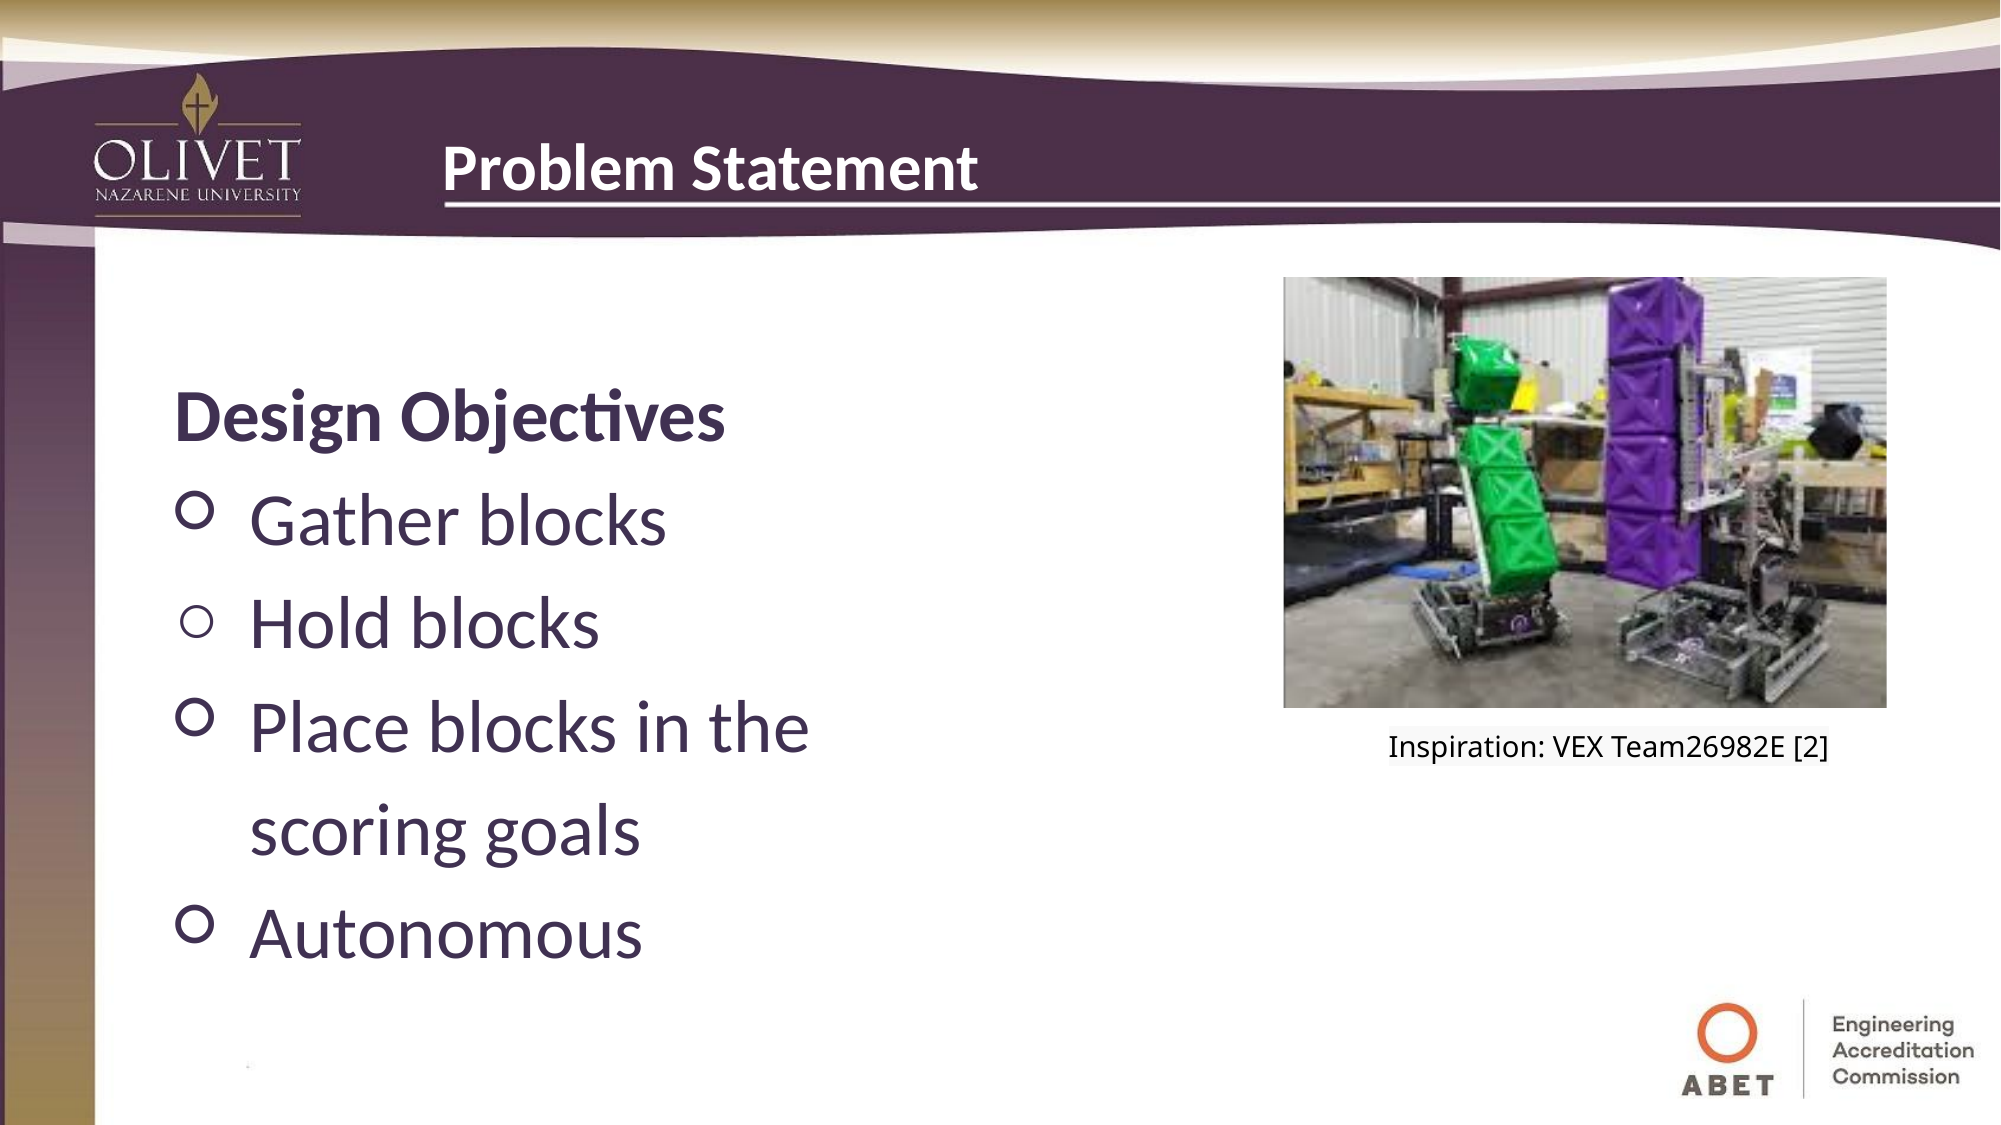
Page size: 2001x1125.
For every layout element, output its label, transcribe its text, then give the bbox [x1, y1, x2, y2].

text_box Inspiration: VEX Team26982E [2] [1373, 707, 1912, 794]
picture [0, 0, 2001, 1125]
title Problem Statement [442, 59, 1863, 278]
list Design Objectives Gather blocks Hold blocks Place blocks in the scoring goals Autonomous [99, 263, 944, 1003]
